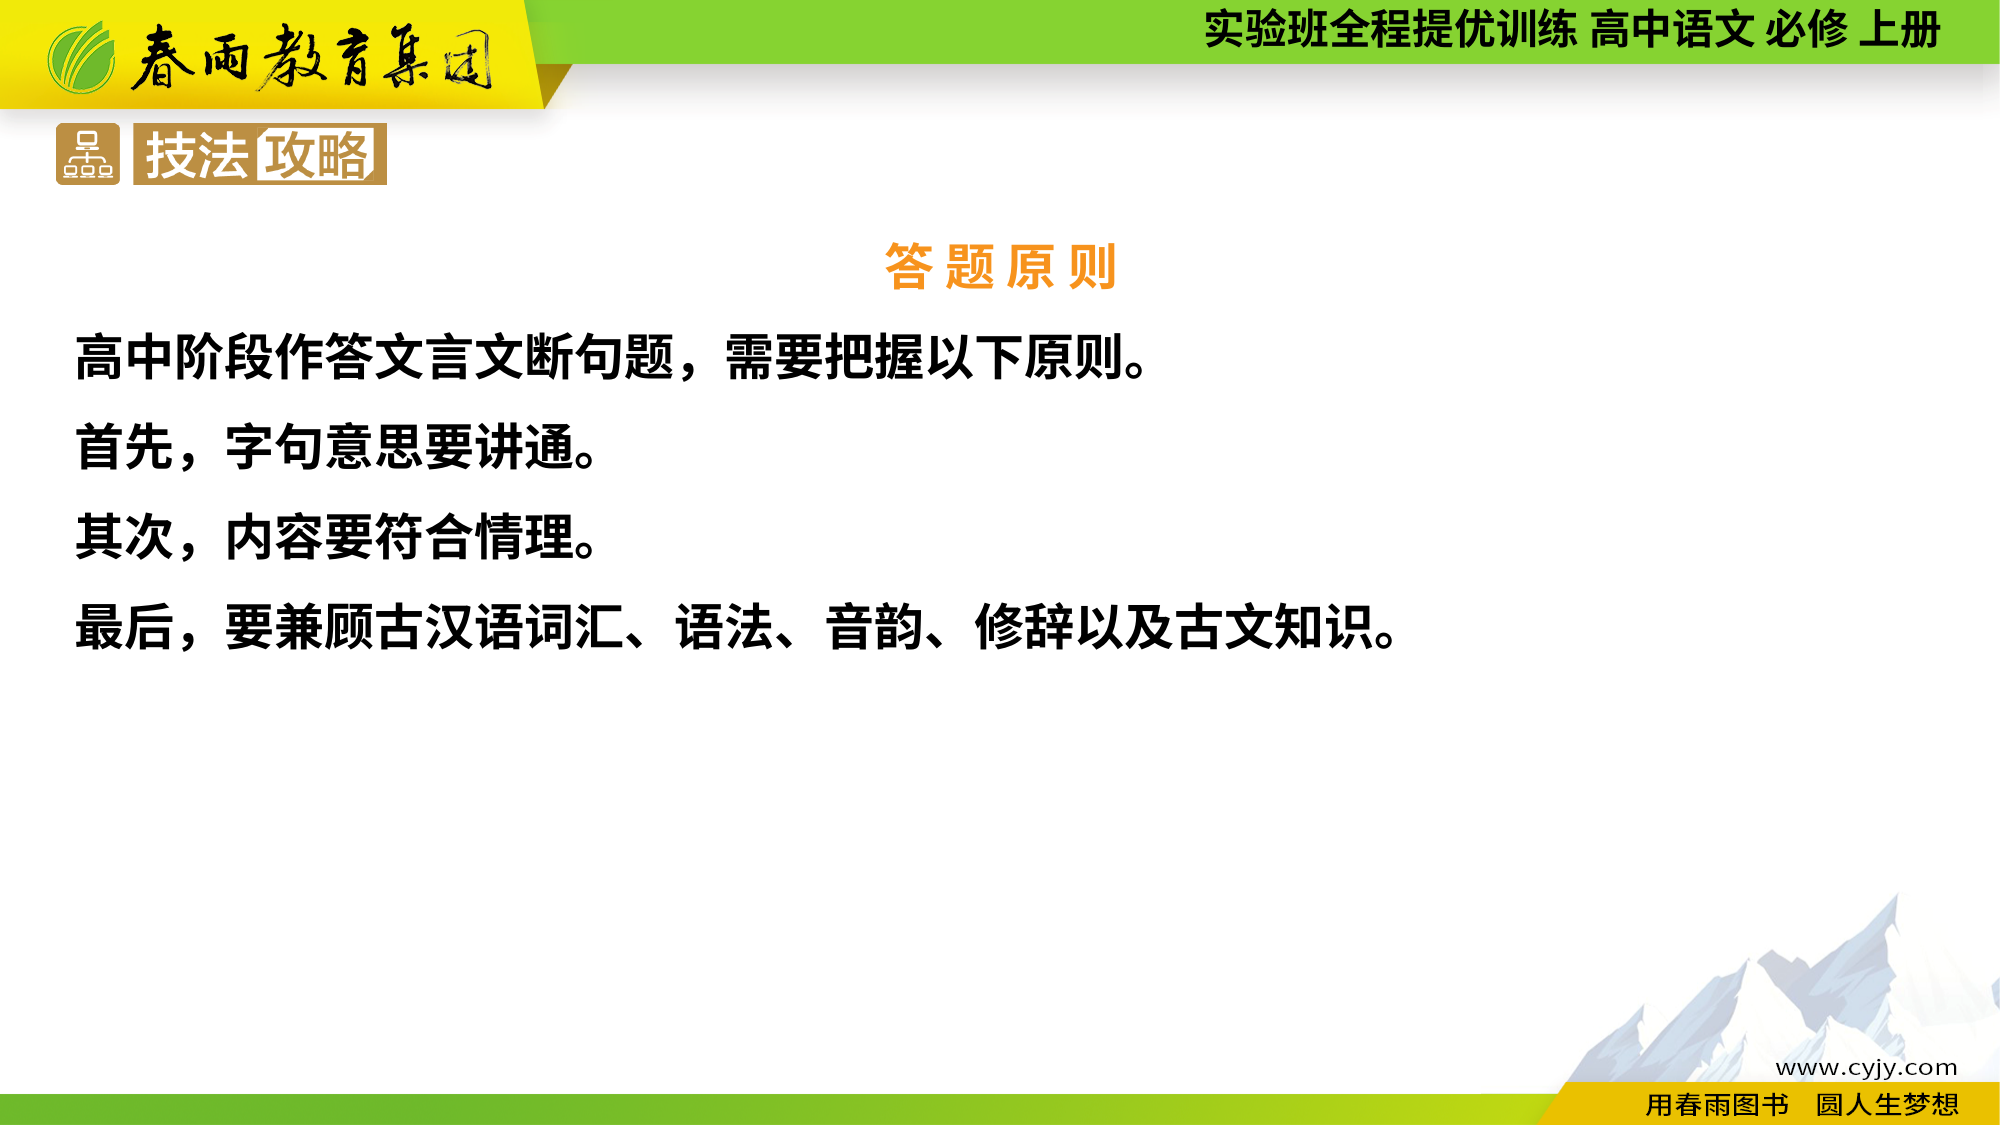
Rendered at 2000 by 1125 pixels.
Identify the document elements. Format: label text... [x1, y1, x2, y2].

list 答 题 原 则 高中阶段作答文言文断句题，需要把握以下原则。 首先，字句意思要讲通。 其次，内容要符合情理。 最后，要兼顾古汉语词汇、语法、音韵、修辞以及古文知识。 [59, 198, 1944, 657]
picture [0, 0, 2000, 1125]
